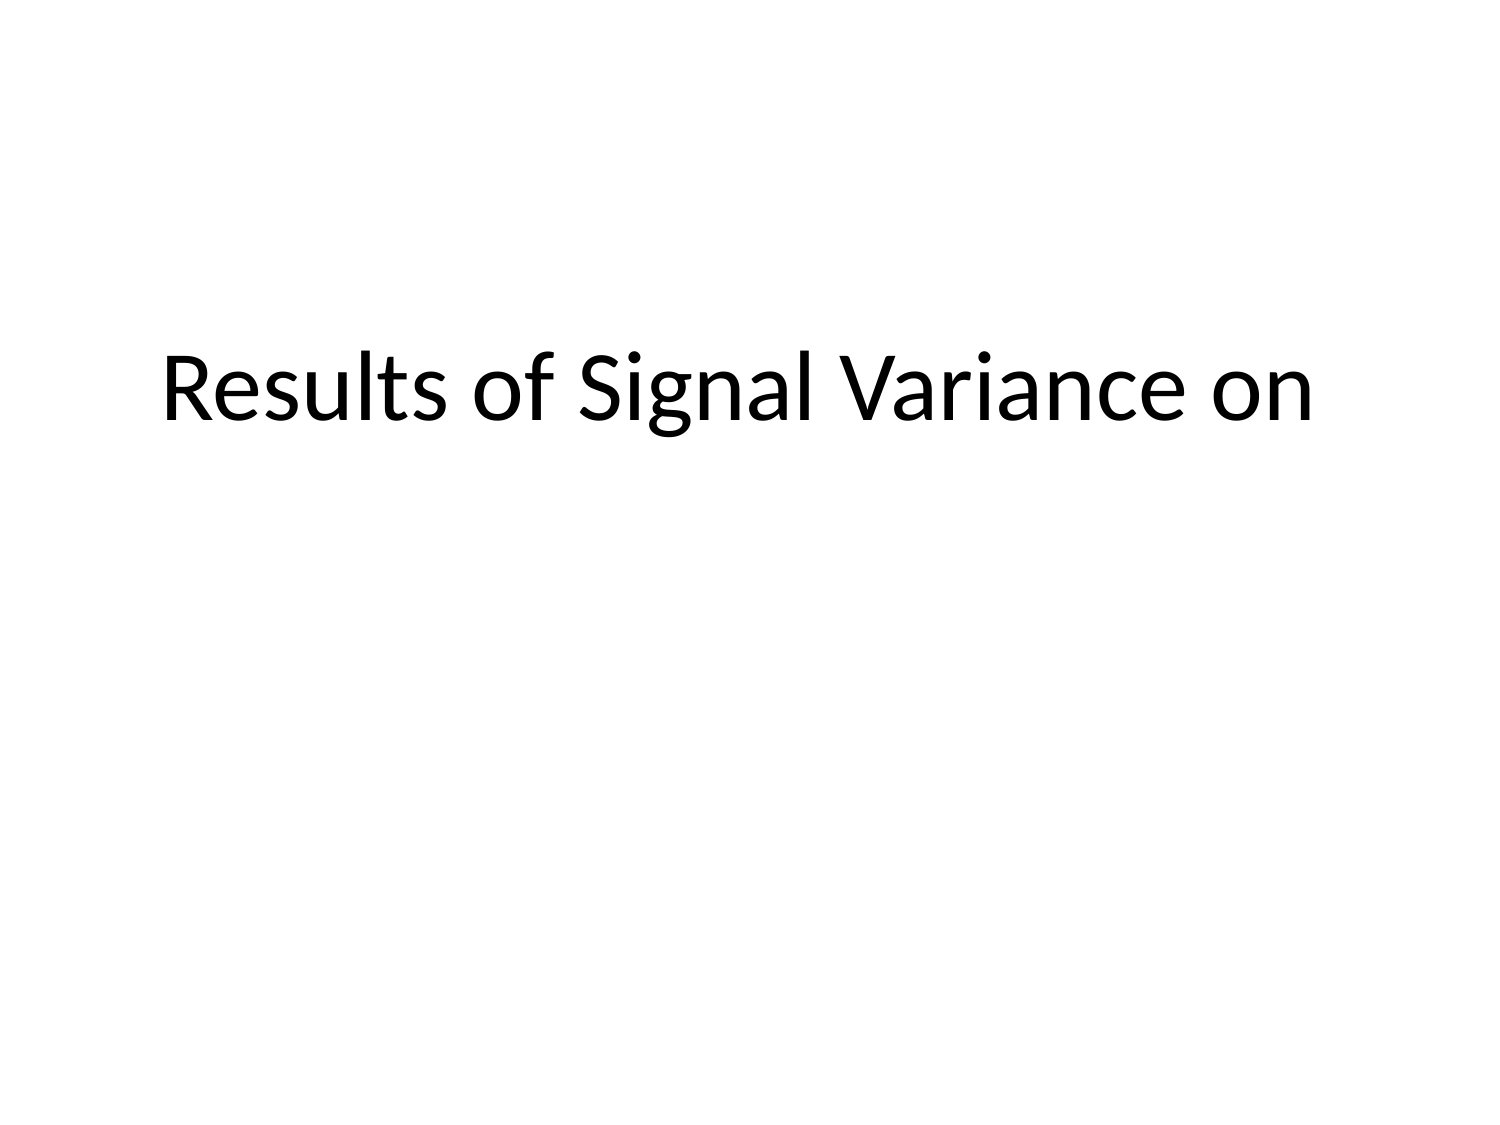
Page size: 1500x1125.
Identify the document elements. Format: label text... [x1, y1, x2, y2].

text_box Results of Signal Variance on [0, 313, 1500, 448]
